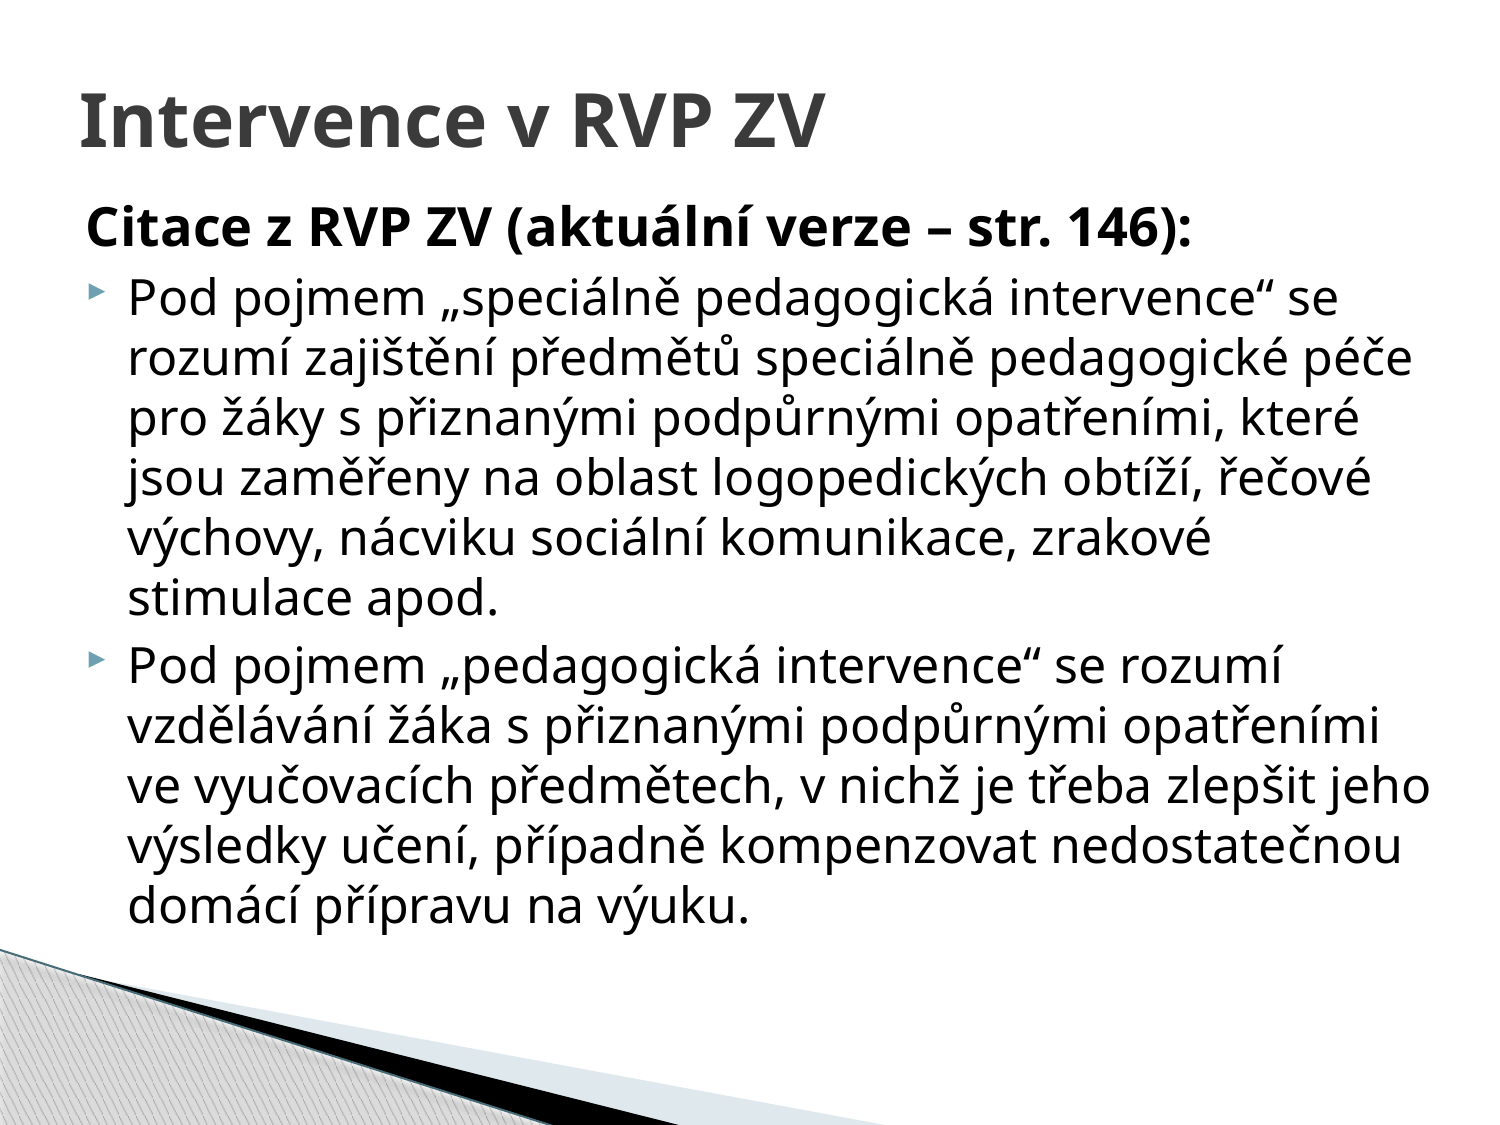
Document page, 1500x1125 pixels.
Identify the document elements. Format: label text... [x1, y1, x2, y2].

title Intervence v RVP ZV [64, 42, 1415, 192]
list Citace z RVP ZV (aktuální verze – str. 146): Pod pojmem „speciálně pedagogická intervence“ se rozumí zajištění předmětů speciálně pedagogické péče pro žáky s přiznanými podpůrnými opatřeními, které jsou zaměřeny na oblast logopedických obtíží, řečové výchovy, nácviku sociální komunikace, zrakové stimulace apod. Pod pojmem „pedagogická intervence“ se rozumí vzdělávání žáka s přiznanými podpůrnými opatřeními ve vyučovacích předmětech, v nichž je třeba zlepšit jeho výsledky učení, případně kompenzovat nedostatečnou domácí přípravu na výuku. [53, 184, 1451, 1094]
